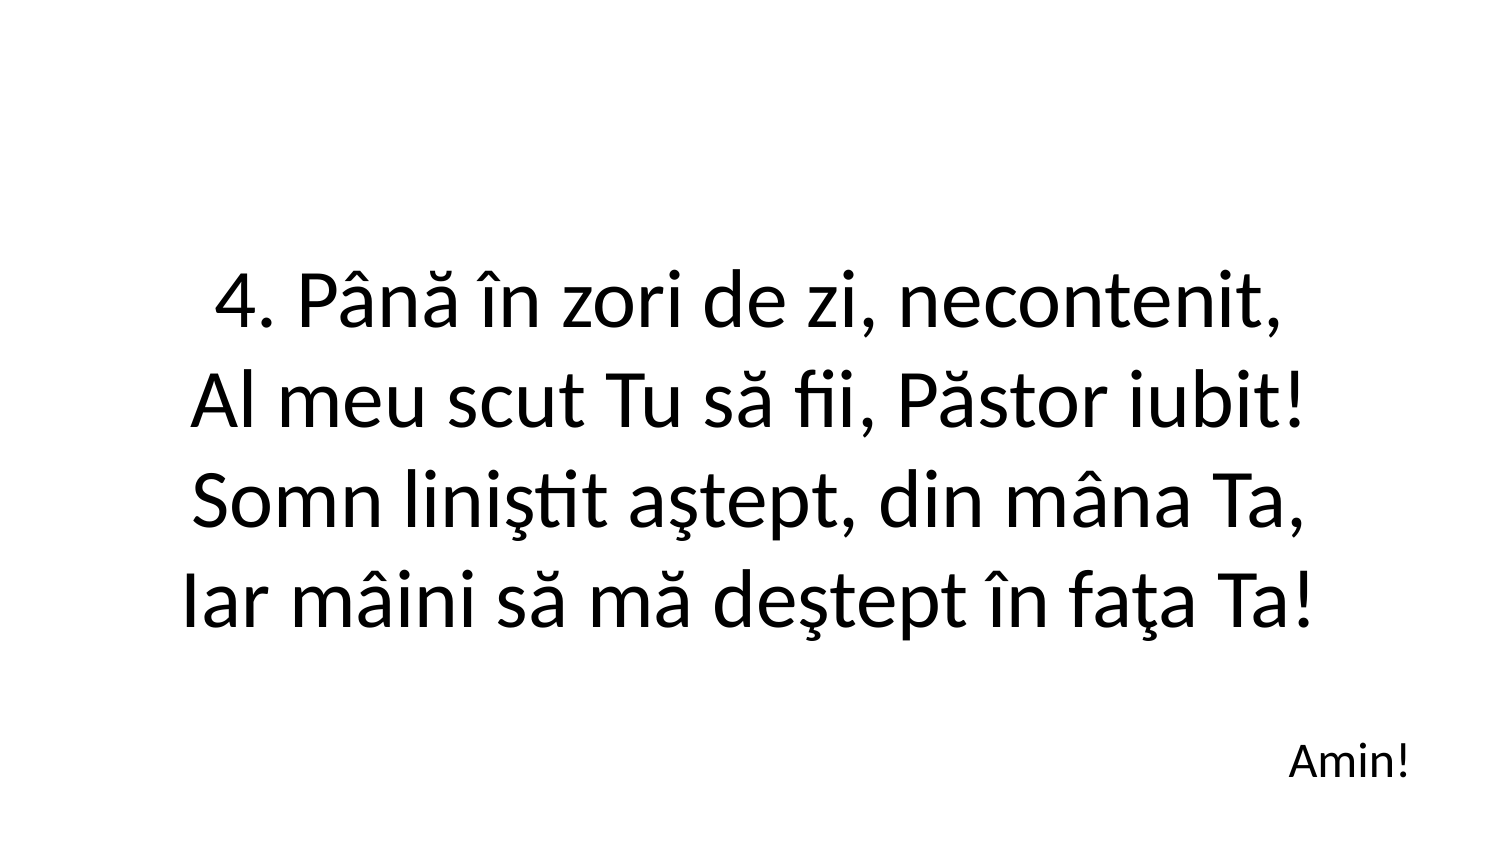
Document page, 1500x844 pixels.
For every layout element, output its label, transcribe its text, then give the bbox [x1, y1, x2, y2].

text_box 4. Până în zori de zi, necontenit, Al meu scut Tu să fii, Păstor iubit! Somn liniştit aştept, din mâna Ta, Iar mâini să mă deştept în faţa Ta! [165, 192, 1335, 652]
text_box Amin! [1273, 674, 1427, 795]
